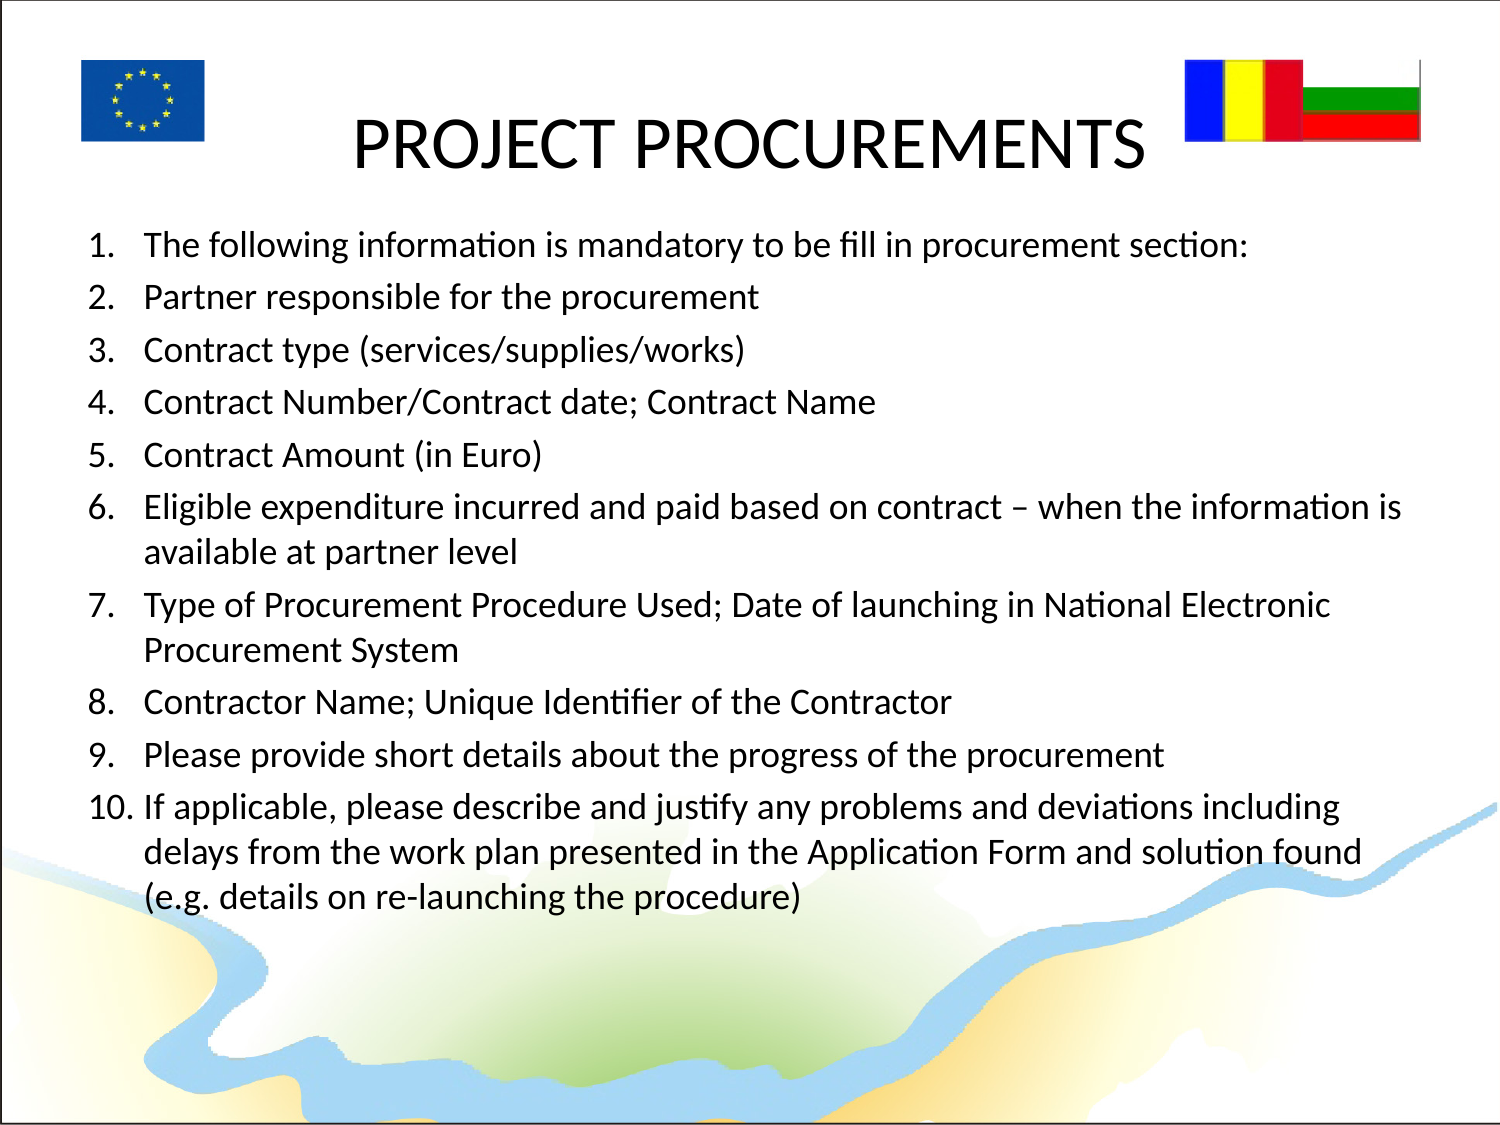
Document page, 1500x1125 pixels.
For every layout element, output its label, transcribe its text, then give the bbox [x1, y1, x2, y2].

title PROJECT PROCUREMENTS [74, 44, 1426, 233]
list The following information is mandatory to be fill in procurement section: Partner responsible for the procurement Contract type (services/supplies/works) Contract Number/Contract date; Contract Name Contract Amount (in Euro) Eligible expenditure incurred and paid based on contract – when the information is available at partner level Type of Procurement Procedure Used; Date of launching in National Electronic Procurement System Contractor Name; Unique Identifier of the Contractor Please provide short details about the progress of the procurement If applicable, please describe and justify any problems and deviations including delays from the work plan presented in the Application Form and solution found (e.g. details on re-launching the procedure) [72, 212, 1423, 956]
picture [0, 0, 1500, 1125]
